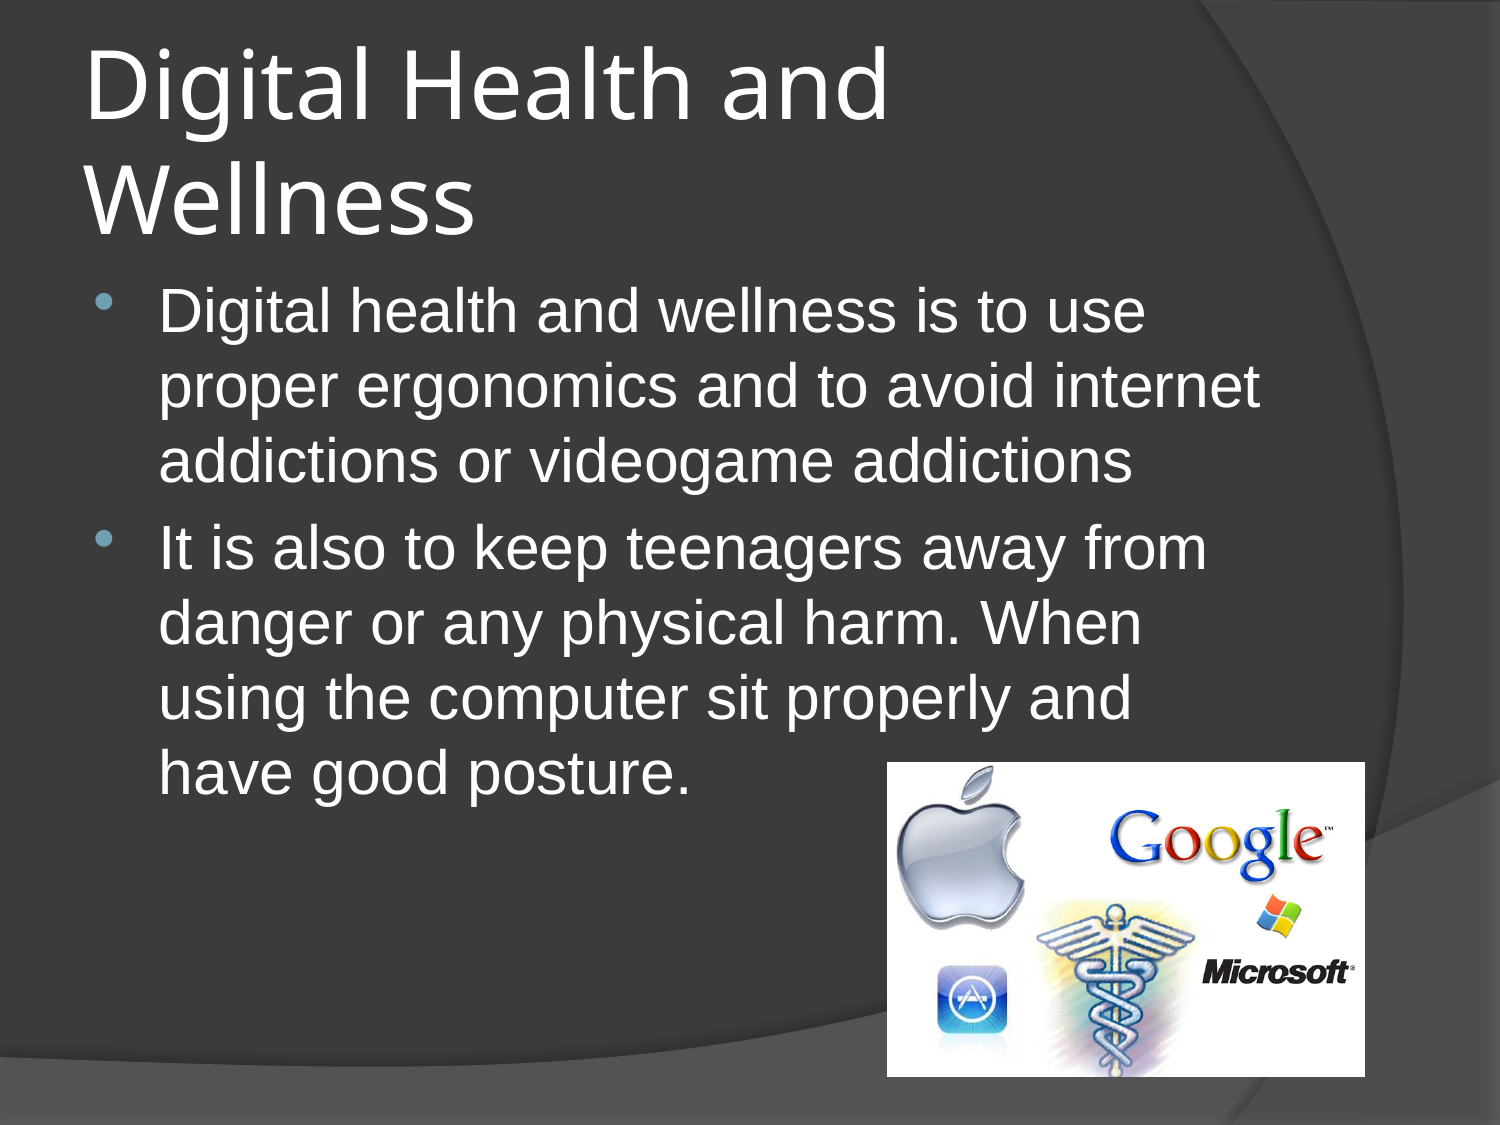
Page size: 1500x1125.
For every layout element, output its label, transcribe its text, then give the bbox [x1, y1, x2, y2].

list Digital health and wellness is to use proper ergonomics and to avoid internet addictions or videogame addictions It is also to keep teenagers away from danger or any physical harm. When using the computer sit properly and have good posture. [75, 262, 1300, 1005]
picture [887, 762, 1366, 1078]
title Digital Health and Wellness [75, 45, 1300, 233]
